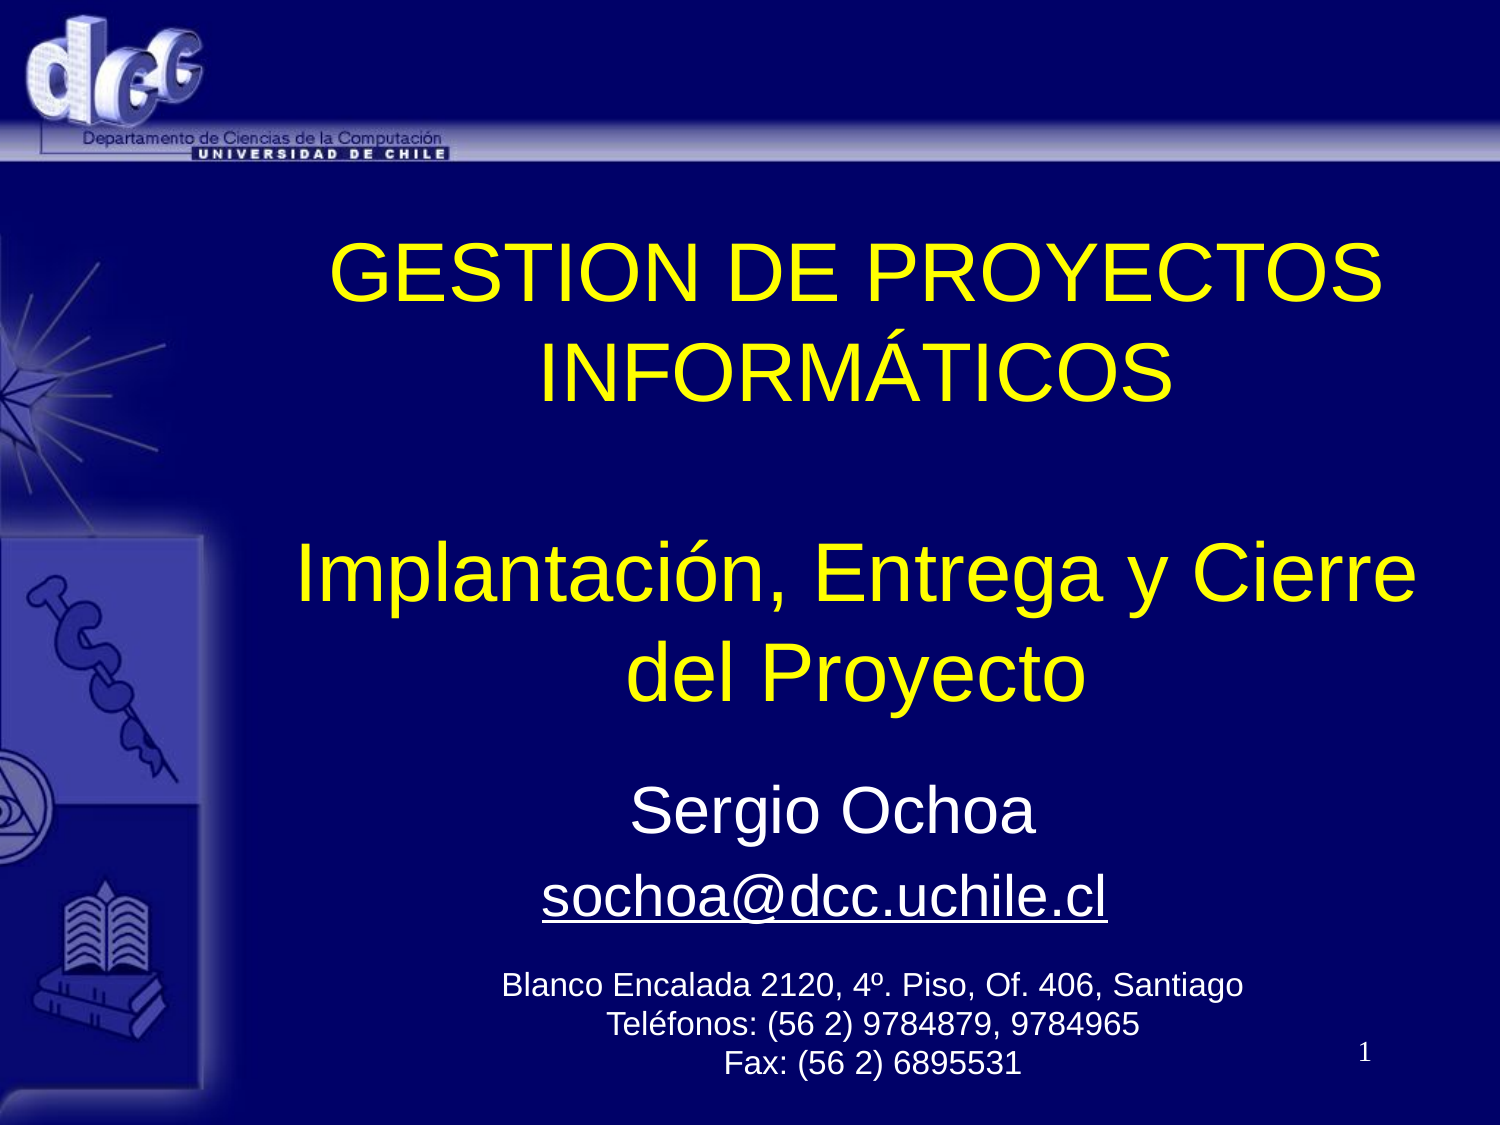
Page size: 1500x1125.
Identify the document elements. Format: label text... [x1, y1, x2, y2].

subtitle Sergio Ochoa sochoa@dcc.uchile.cl [307, 759, 1359, 988]
title GESTION DE PROYECTOS INFORMÁTICOS Implantación, Entrega y Cierre del Proyecto [219, 219, 1495, 717]
picture [0, 0, 1500, 1125]
text_box Blanco Encalada 2120, 4º. Piso, Of. 406, Santiago Teléfonos: (56 2) 9784879, 9784965 Fax: (56 2) 6895531 [348, 964, 1399, 1125]
